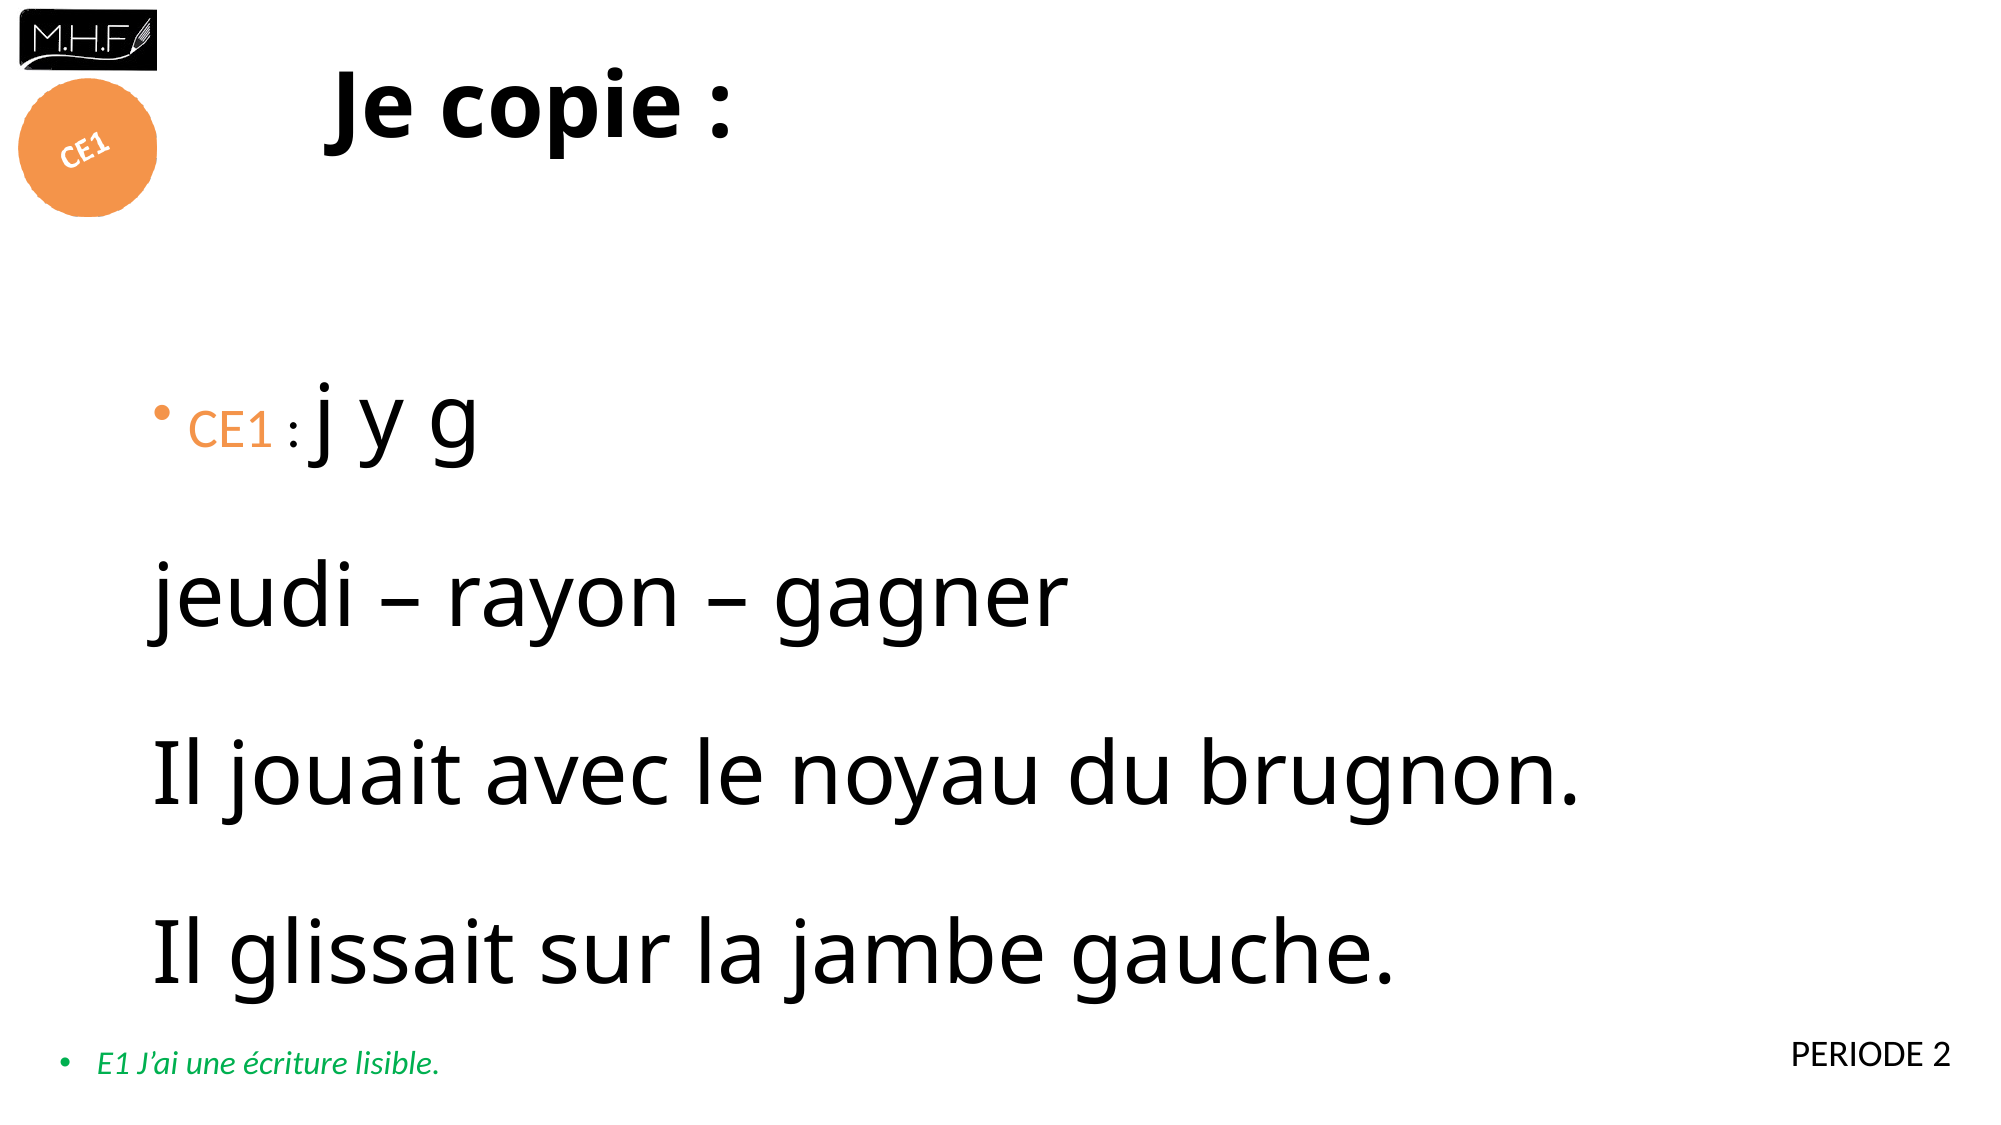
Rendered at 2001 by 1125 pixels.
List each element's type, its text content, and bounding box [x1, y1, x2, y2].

list CE1 : j y g jeudi – rayon – gagner Il jouait avec le noyau du brugnon. Il glissait sur la jambe gauche. [137, 299, 1863, 1014]
text_box PERIODE 2 [1362, 1021, 1967, 1082]
picture [16, 7, 157, 74]
text_box E1 J’ai une écriture lisible. [44, 1038, 1346, 1092]
picture [18, 78, 157, 218]
title Je copie : [316, 0, 1863, 218]
